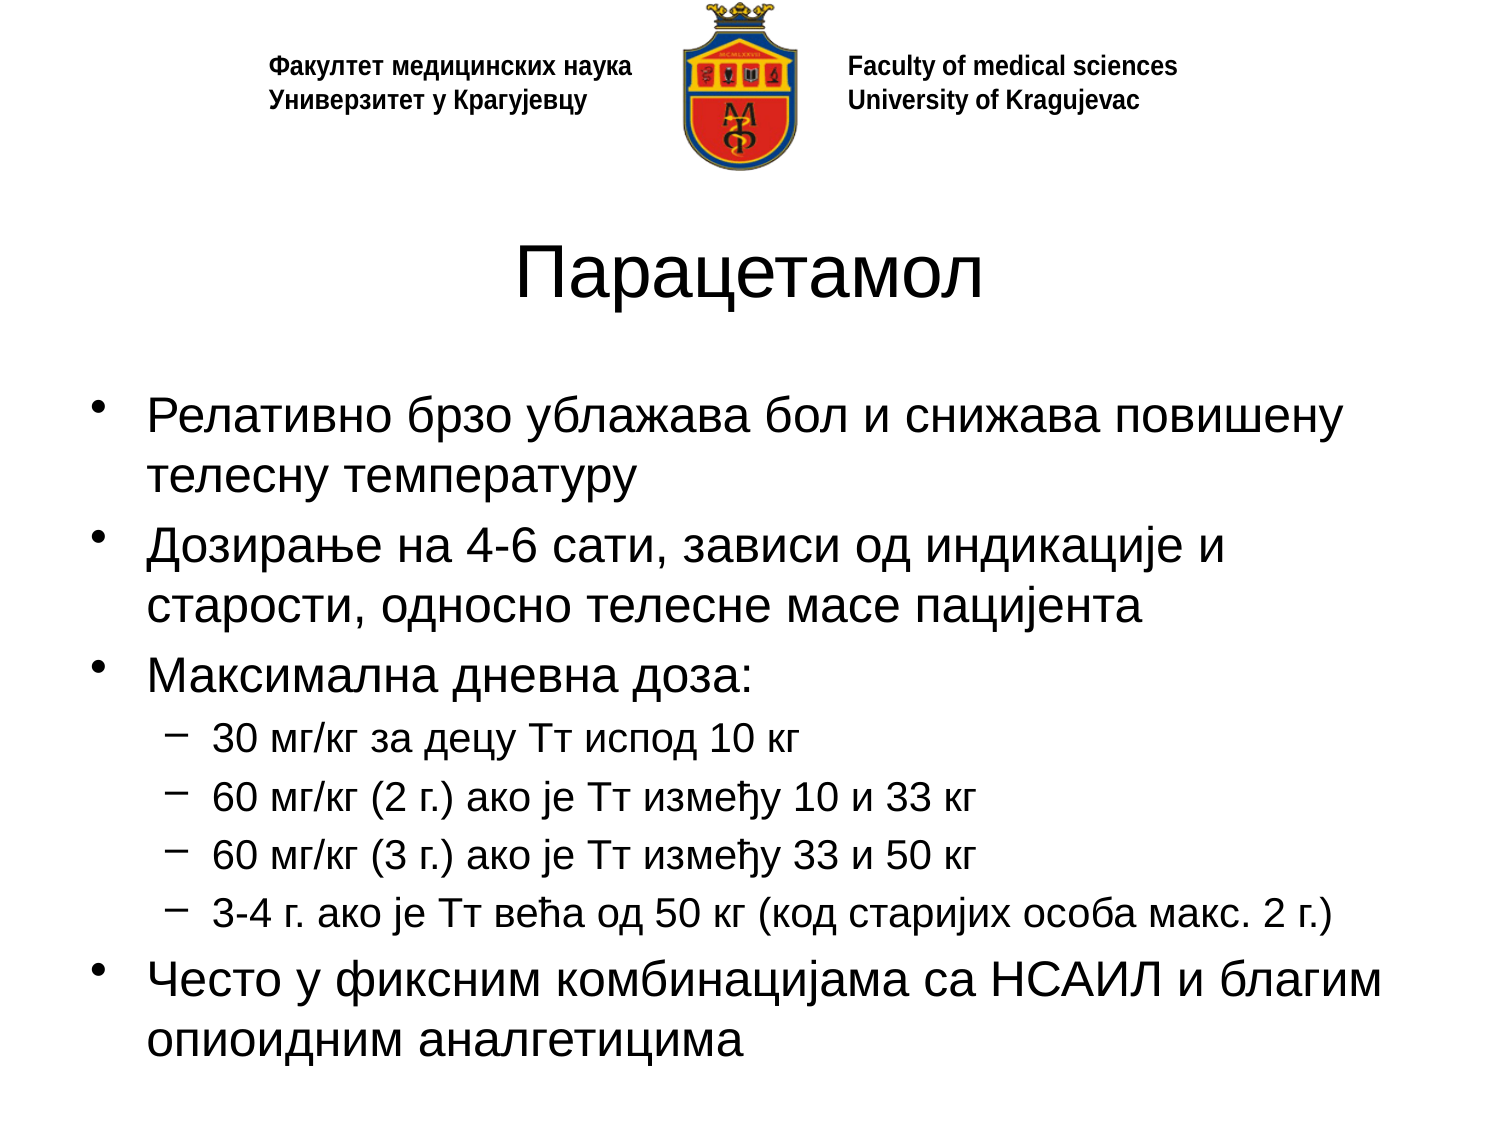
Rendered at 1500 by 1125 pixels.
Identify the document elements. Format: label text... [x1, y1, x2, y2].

title Парацетамол [74, 173, 1426, 362]
list Релативно брзо ублажава бол и снижава повишену телесну температуру Дозирање на 4-6 сати, зависи од индикације и старости, односно телесне масе пацијента Максимална дневна доза: 30 мг/кг за децу Тт испод 10 кг 60 мг/кг (2 г.) ако је Тт између 10 и 33 кг 60 мг/кг (3 г.) ако је Тт између 33 и 50 кг 3-4 г. ако је Тт већа од 50 кг (код старијих особа макс. 2 г.) Често у фиксним комбинацијама са НСАИЛ и благим опиоидним аналгетицима [74, 374, 1424, 1118]
